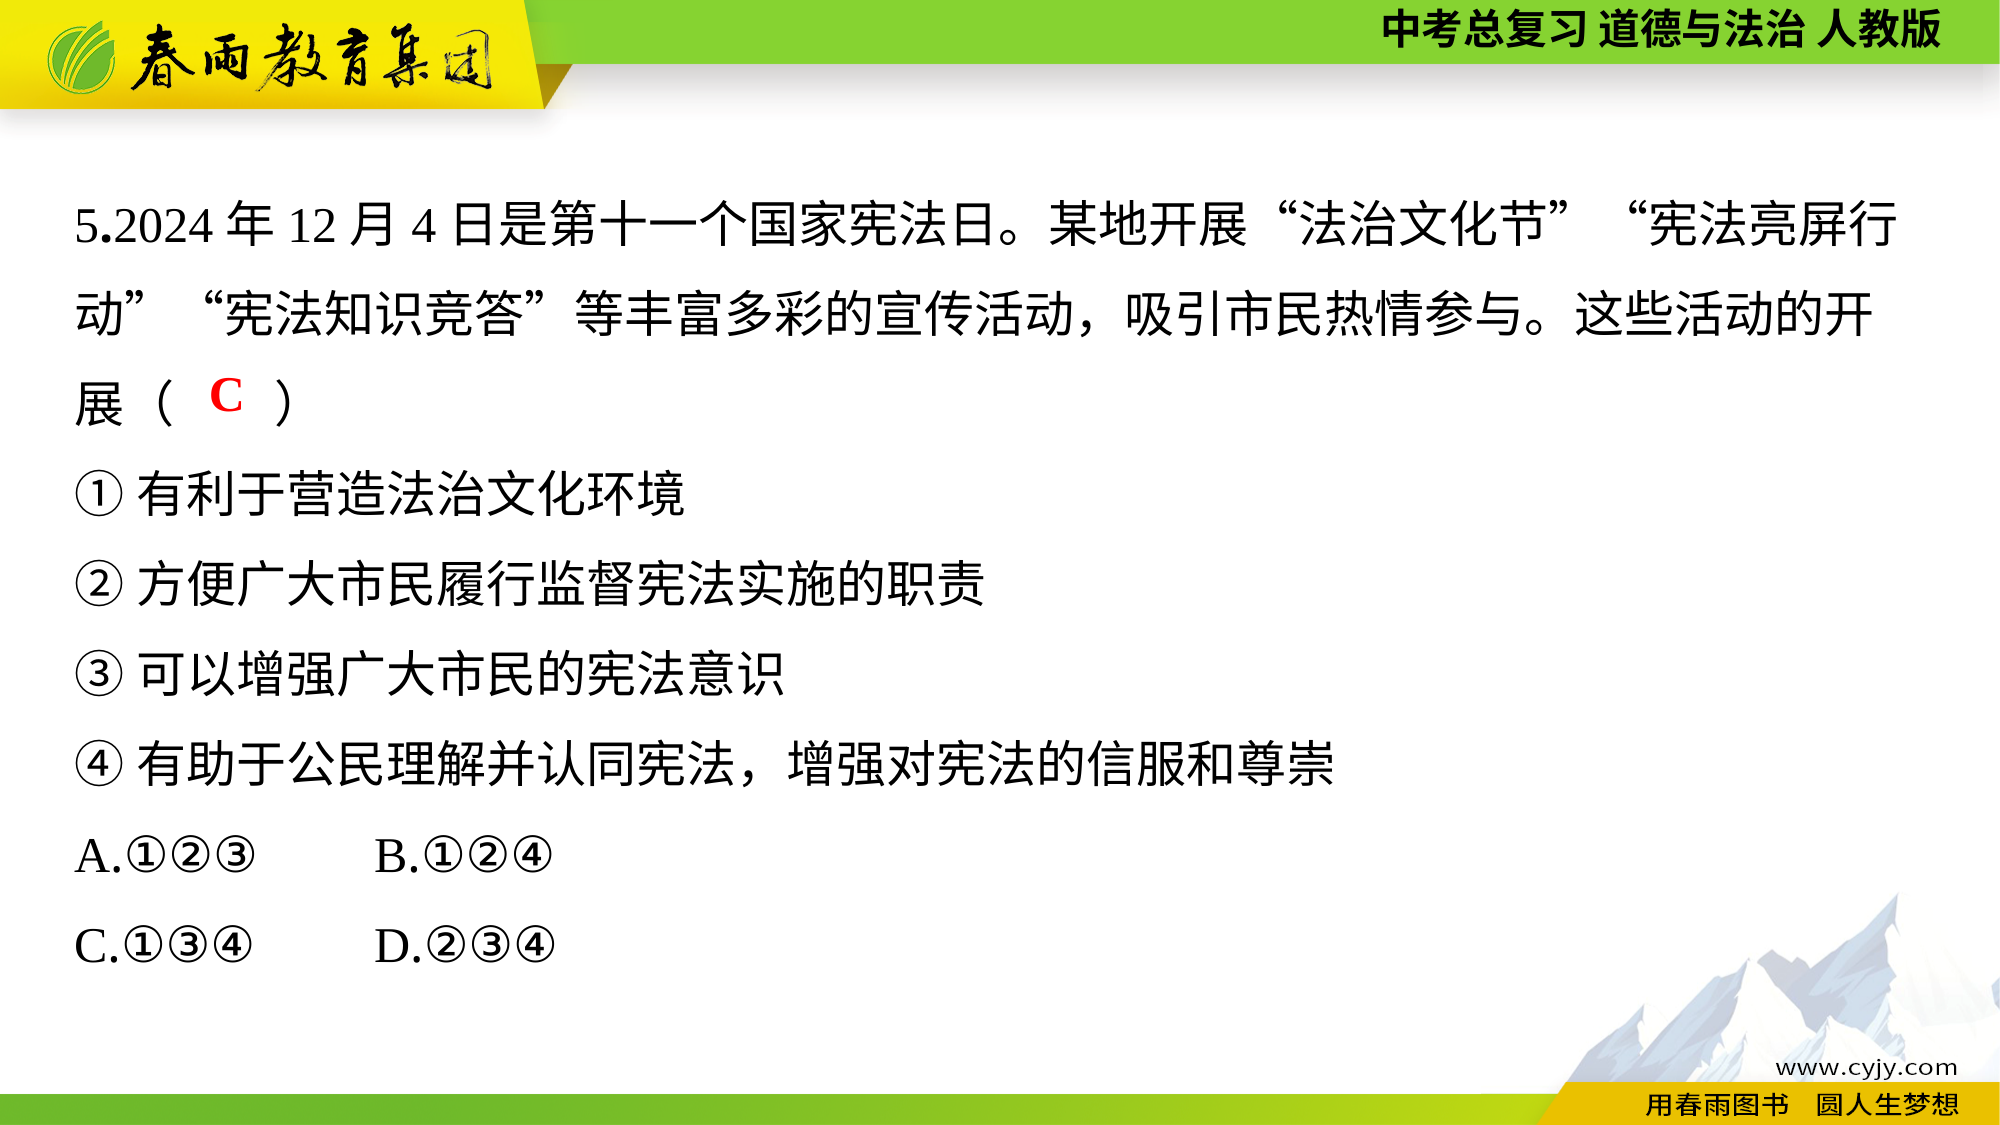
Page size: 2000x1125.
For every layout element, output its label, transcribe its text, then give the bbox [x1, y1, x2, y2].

picture [0, 0, 2000, 1125]
text_box C [194, 354, 261, 429]
list 5.2024年12月4日是第十一个国家宪法日。某地开展“法治文化节”“宪法亮屏行动”“宪法知识竞答”等丰富多彩的宣传活动，吸引市民热情参与。这些活动的开 展（ ） ①有利于营造法治文化环境 ②方便广大市民履行监督宪法实施的职责 ③可以增强广大市民的宪法意识 ④有助于公民理解并认同宪法，增强对宪法的信服和尊崇 A.①②③ B.①②④ C.①③④ D.②③④ [59, 154, 1944, 988]
